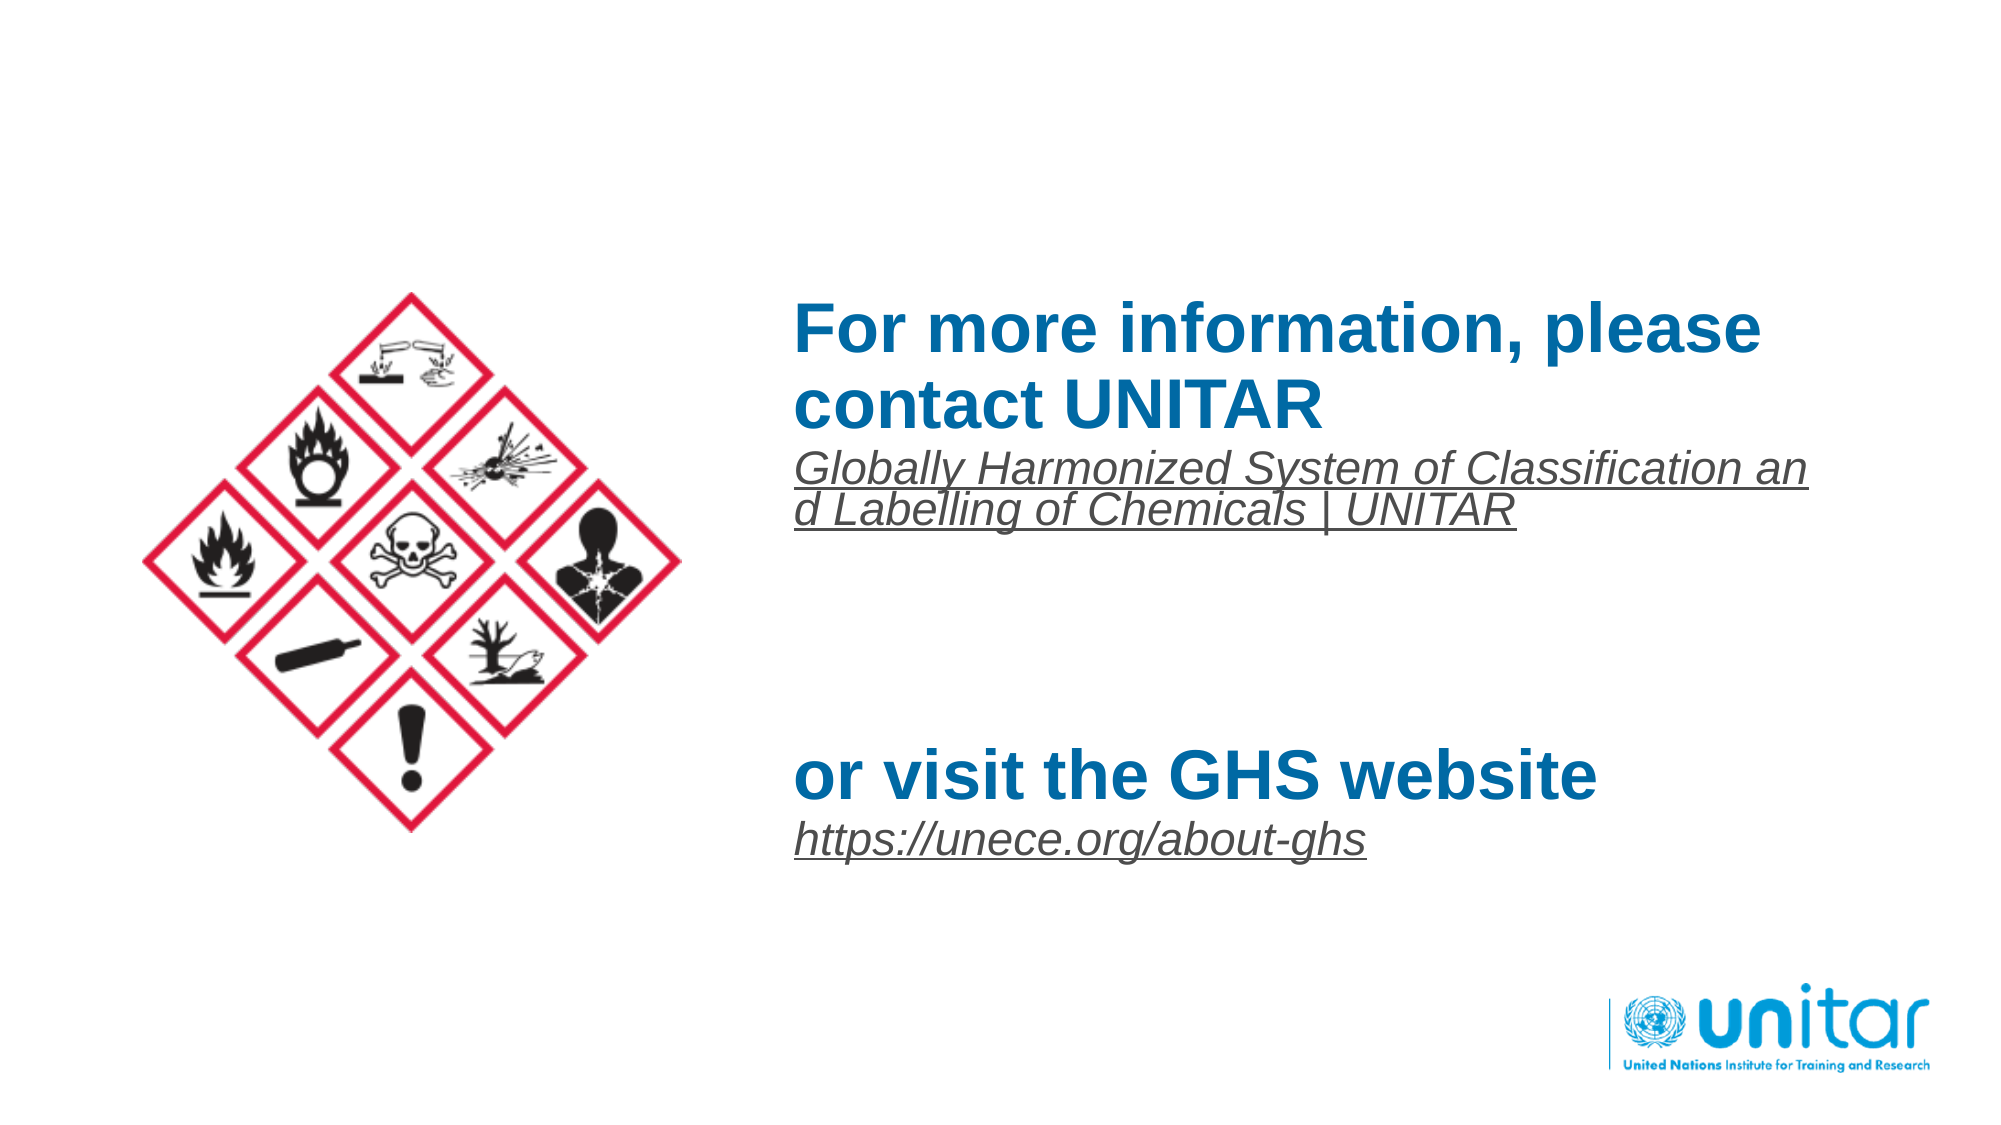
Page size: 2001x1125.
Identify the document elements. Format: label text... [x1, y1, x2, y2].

picture [141, 292, 682, 833]
title For more information, please contact UNITAR Globally Harmonized System of Classification and Labelling of Chemicals | UNITAR or visit the GHS website https://unece.org/about-ghs [778, 280, 1838, 833]
picture [1609, 983, 1930, 1073]
